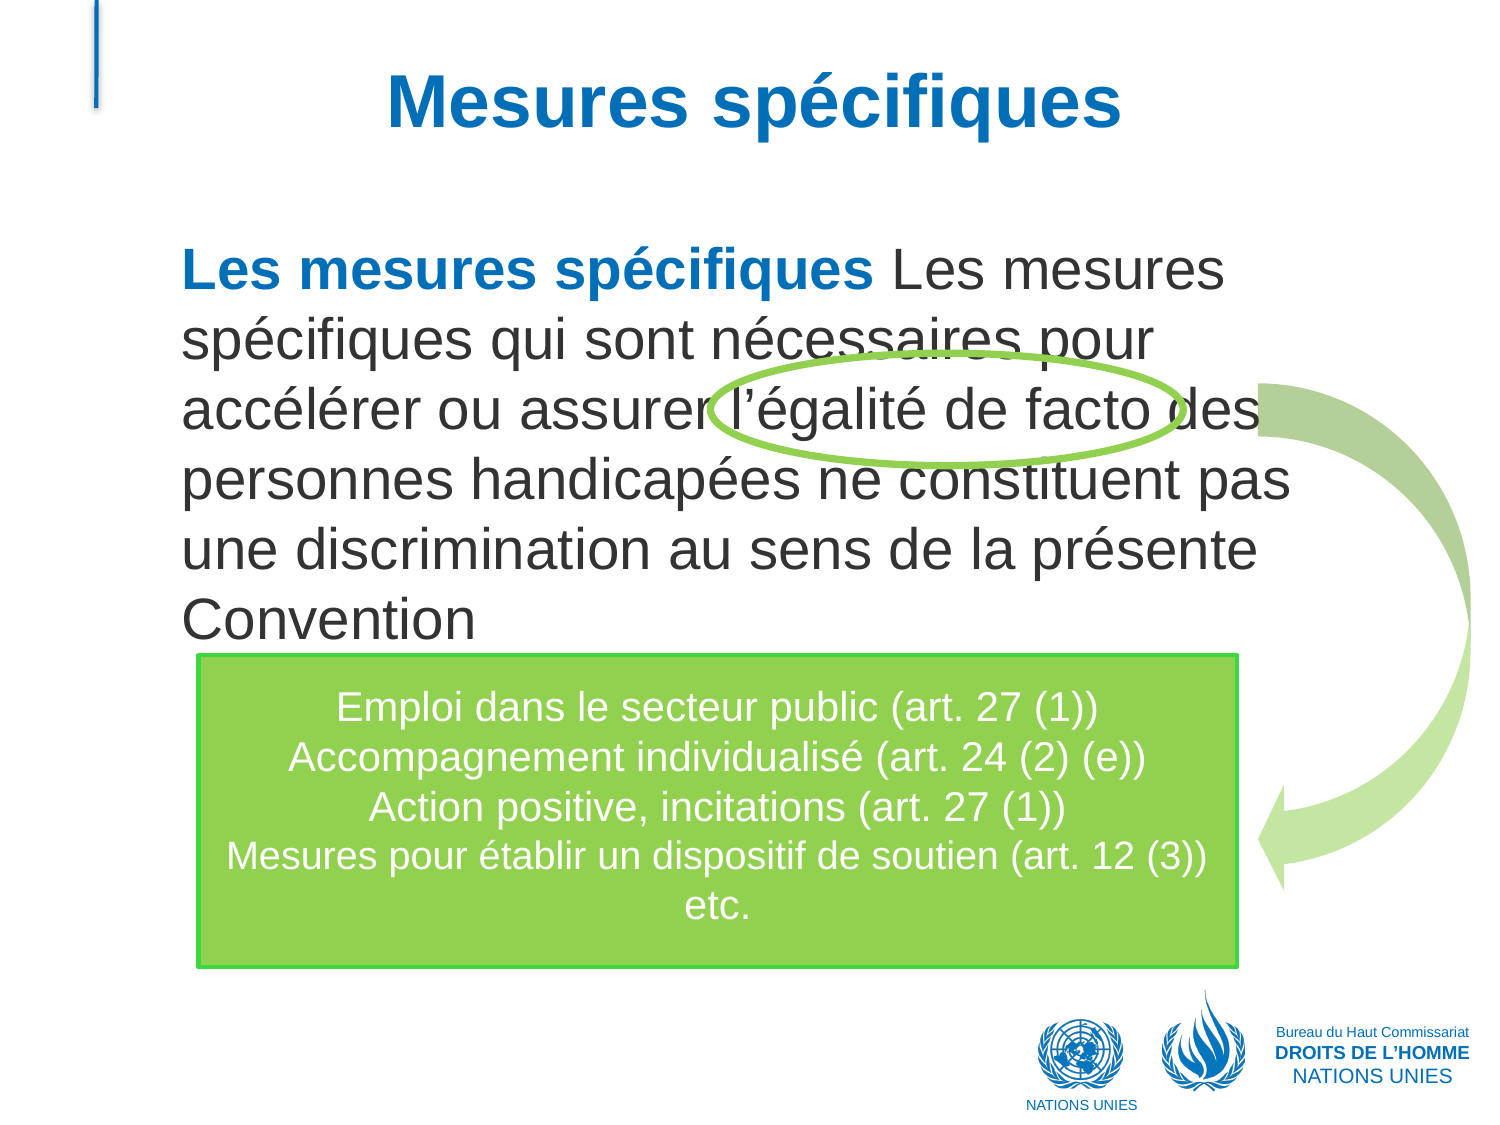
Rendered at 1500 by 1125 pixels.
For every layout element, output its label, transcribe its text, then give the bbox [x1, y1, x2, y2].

text_box NATIONS UNIES [980, 1088, 1184, 1121]
title Mesures spécifiques [39, 45, 1471, 224]
text_box Les mesures spécifiques Les mesures spécifiques qui sont nécessaires pour accélérer ou assurer l’égalité de facto des personnes handicapées ne constituent pas une discrimination au sens de la présente Convention [166, 223, 1325, 893]
text_box [708, 351, 1186, 468]
text_box Emploi dans le secteur public (art. 27 (1)) Accompagnement individualisé (art. 24 (2) (e)) Action positive, incitations (art. 27 (1)) Mesures pour établir un dispositif de soutien (art. 12 (3)) etc. [196, 653, 1239, 969]
text_box [1255, 381, 1473, 893]
text_box Bureau du Haut Commissariat DROITS DE L’HOMME NATIONS UNIES [1245, 1015, 1500, 1096]
picture [1037, 990, 1457, 1107]
